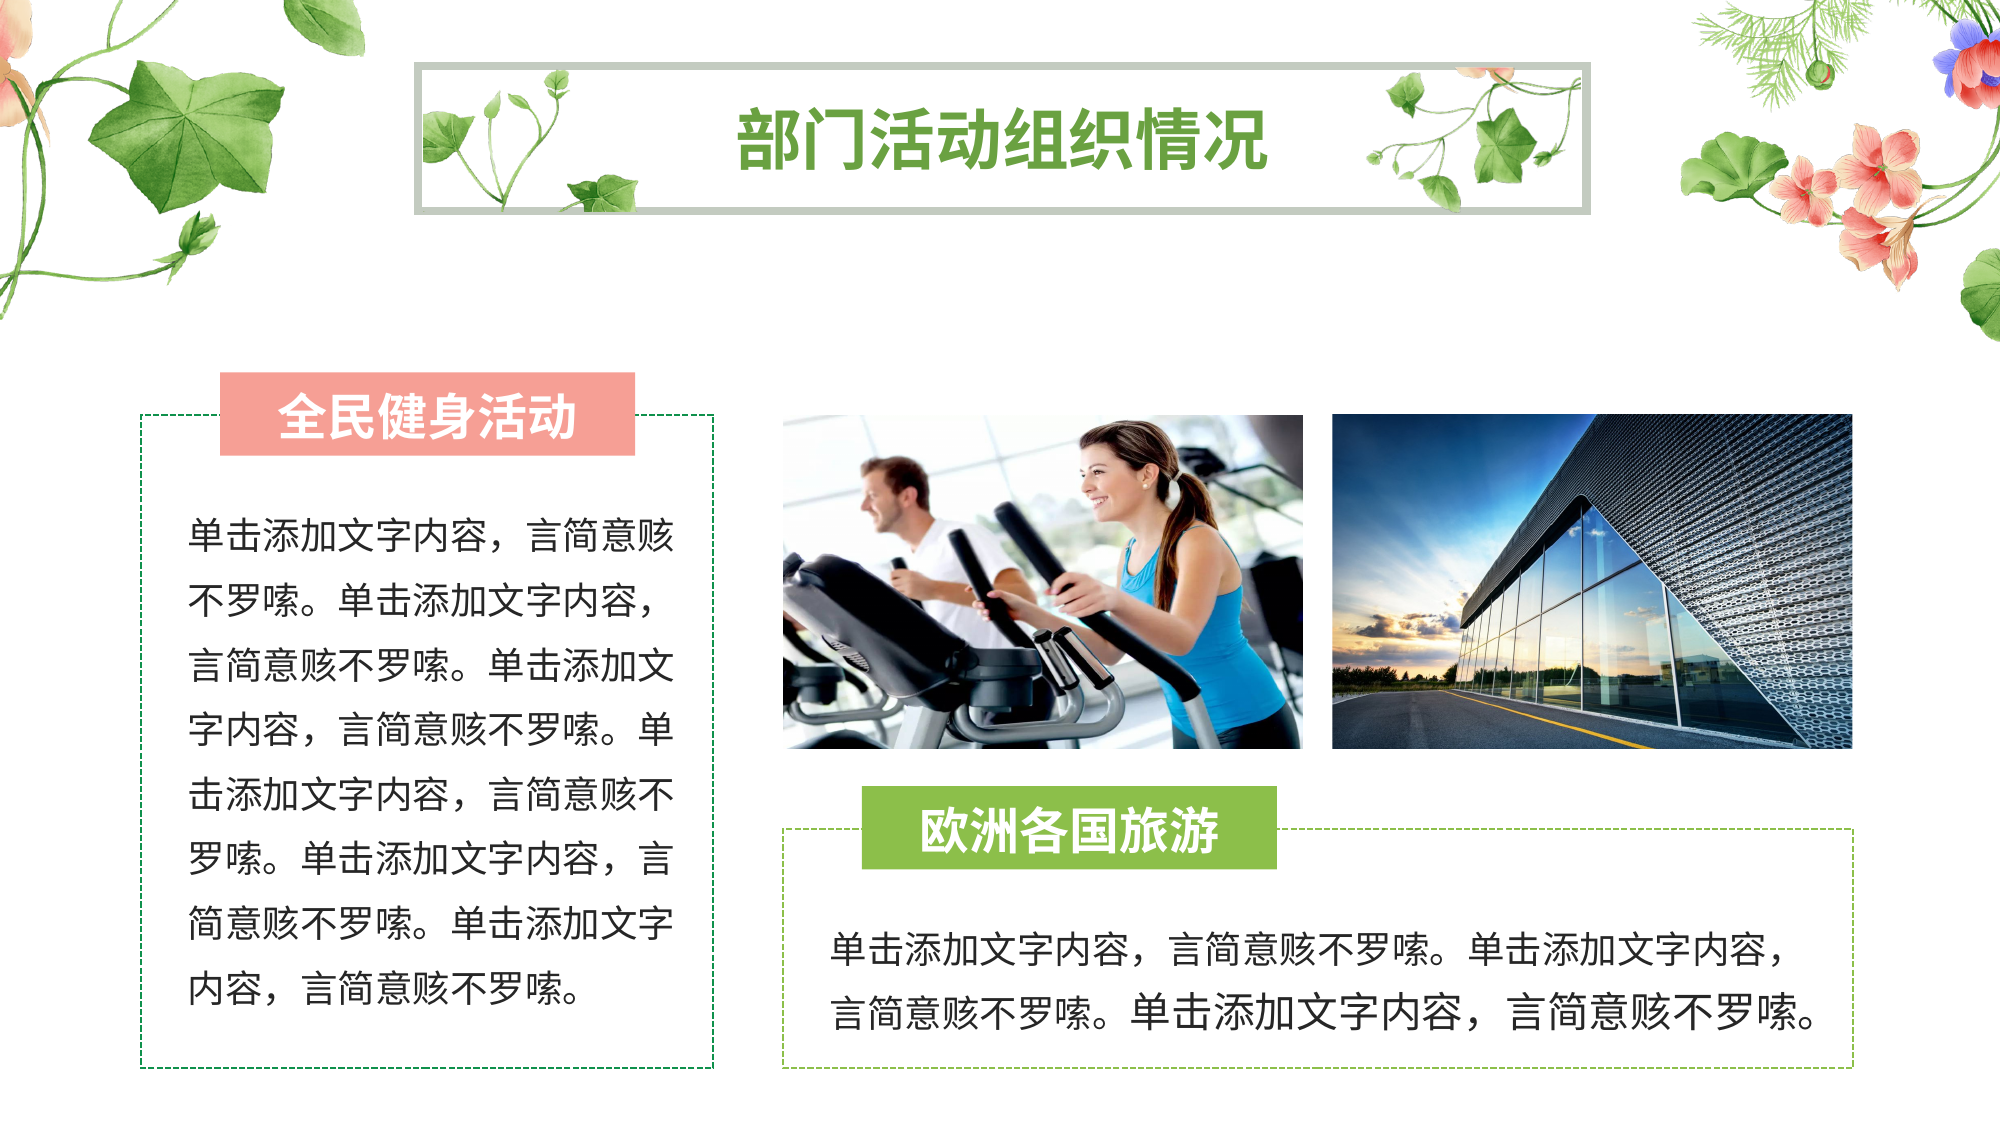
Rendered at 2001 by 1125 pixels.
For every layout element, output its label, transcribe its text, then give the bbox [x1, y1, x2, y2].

text_box [1548, 65, 1587, 212]
text_box [646, 65, 1395, 212]
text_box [861, 786, 1277, 870]
picture [423, 52, 646, 212]
text_box 单击添加文字内容，言简意赅不罗嗦。单击添加文字内容，言简意赅不罗嗦。单击添加文字内容，言简意赅不罗嗦。 [814, 899, 1814, 1044]
text_box [1332, 414, 1853, 749]
picture [1362, 33, 1581, 254]
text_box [220, 372, 635, 456]
text_box 部门活动组织情况 [720, 90, 1285, 186]
picture [0, 0, 389, 327]
text_box [782, 828, 1854, 1069]
text_box [417, 65, 423, 212]
text_box 单击添加文字内容，言简意赅不罗嗦。单击添加文字内容，言简意赅不罗嗦。单击添加文字内容，言简意赅不罗嗦。单击添加文字内容，言简意赅不罗嗦。单击添加文字内容，言简意赅不罗嗦。单击添加文字内容，言简意赅不罗嗦。 [172, 485, 695, 1017]
text_box [140, 414, 714, 1069]
text_box [783, 415, 1303, 749]
picture [1672, 0, 2000, 347]
